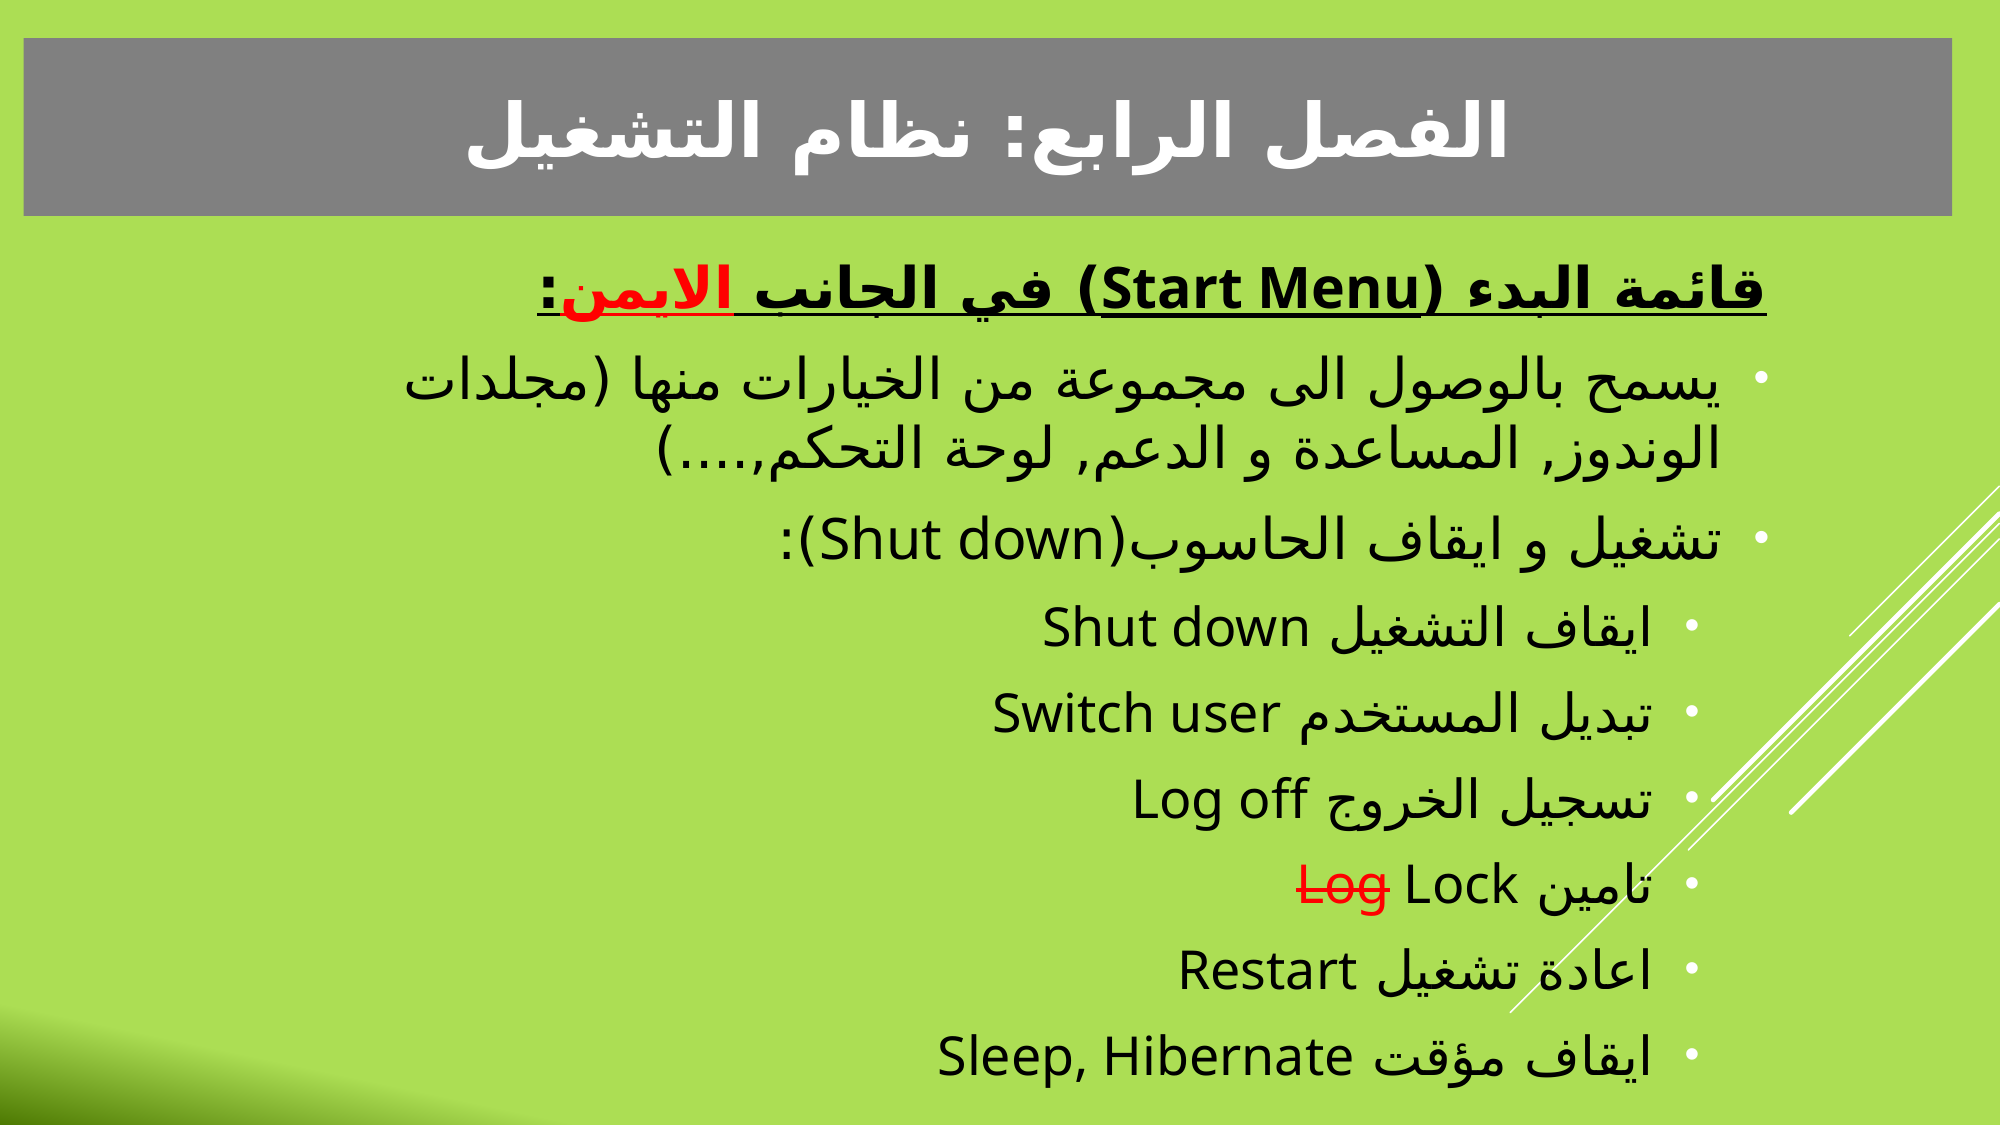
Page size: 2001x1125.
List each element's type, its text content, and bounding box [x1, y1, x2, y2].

text_box الفصل الرابع: نظام التشغيل [23, 38, 1953, 216]
list قائمة البدء (Start Menu) في الجانب الايمن: يسمح بالوصول الى مجموعة من الخيارات منها (مجلدات الوندوز, المساعدة و الدعم, لوحة التحكم,....) تشغيل و ايقاف الحاسوب(Shut down): ايقاف التشغيل Shut down تبديل المستخدم Switch user تسجيل الخروج Log off تامين Log Lock اعادة تشغيل Restart ايقاف مؤقت Sleep, Hibernate [237, 244, 1783, 1097]
